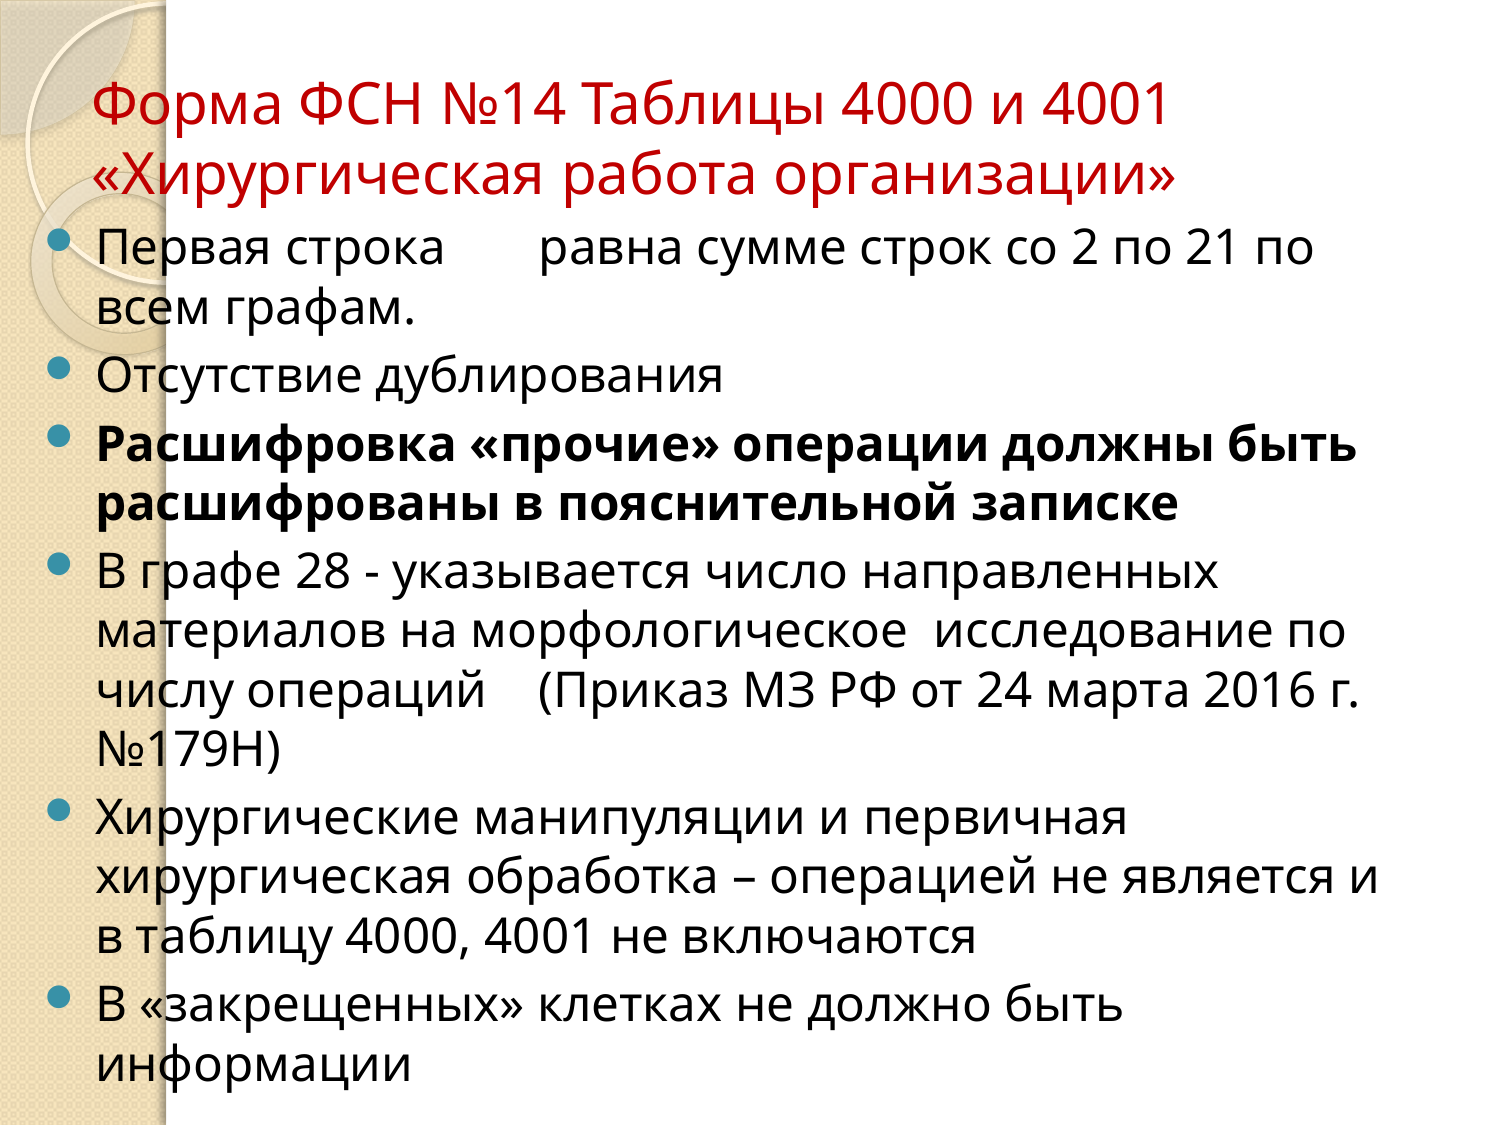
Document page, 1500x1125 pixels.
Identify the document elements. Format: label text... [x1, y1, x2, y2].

title Форма ФСН №14 Таблицы 4000 и 4001 «Хирургическая работа организации» [76, 54, 1427, 218]
list Первая строка равна сумме строк со 2 по 21 по всем графам. Отсутствие дублирования Расшифровка «прочие» операции должны быть расшифрованы в пояснительной записке В графе 28 - указывается число направленных материалов на морфологическое исследование по числу операций (Приказ МЗ РФ от 24 марта 2016 г. №179Н) Хирургические манипуляции и первичная хирургическая обработка – операцией не является и в таблицу 4000, 4001 не включаются В «закрещенных» клетках не должно быть информации [29, 208, 1425, 1106]
